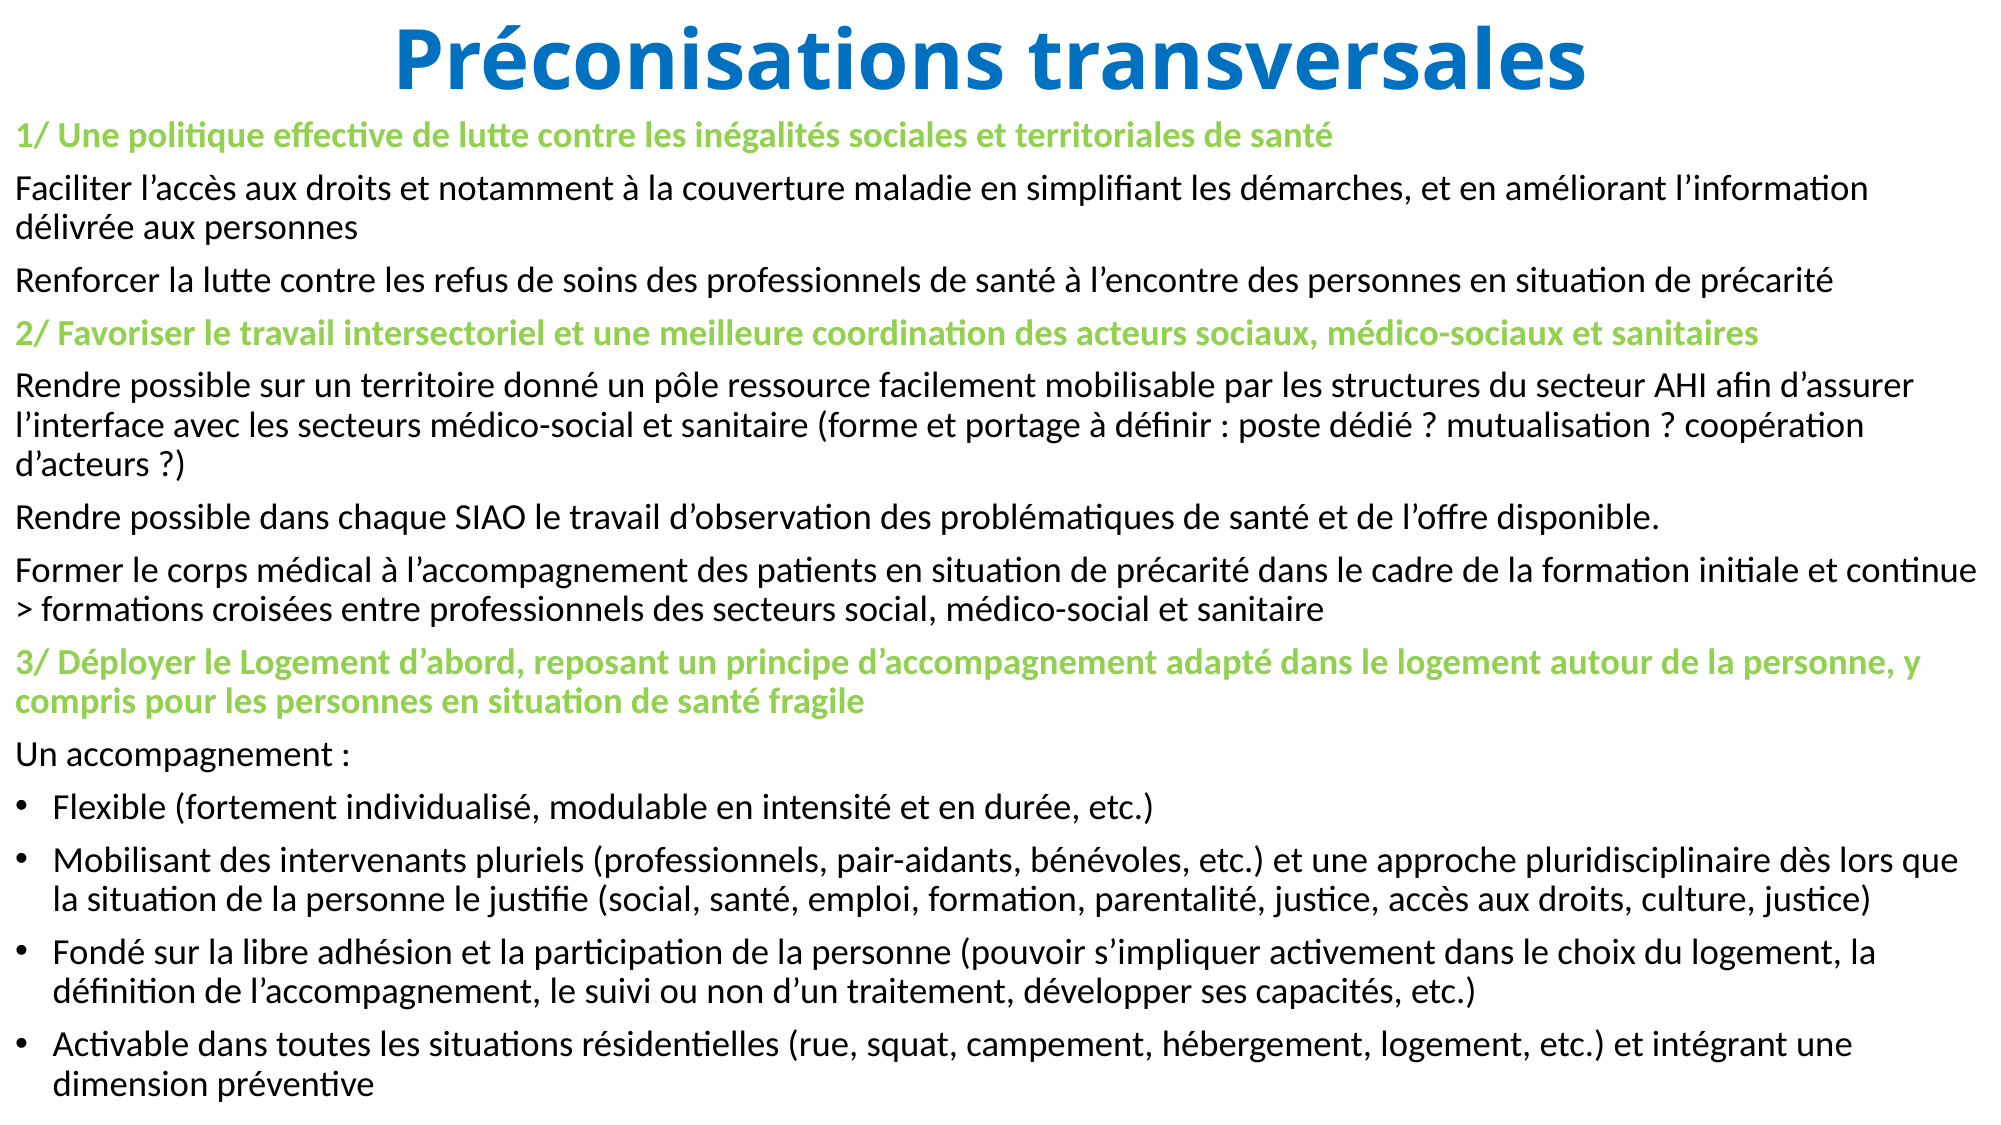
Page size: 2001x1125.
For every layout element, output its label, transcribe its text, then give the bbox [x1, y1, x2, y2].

title Préconisations transversales [139, 0, 1865, 108]
list 1/ Une politique effective de lutte contre les inégalités sociales et territoriales de santé Faciliter l’accès aux droits et notamment à la couverture maladie en simplifiant les démarches, et en améliorant l’information délivrée aux personnes Renforcer la lutte contre les refus de soins des professionnels de santé à l’encontre des personnes en situation de précarité 2/ Favoriser le travail intersectoriel et une meilleure coordination des acteurs sociaux, médico-sociaux et sanitaires Rendre possible sur un territoire donné un pôle ressource facilement mobilisable par les structures du secteur AHI afin d’assurer l’interface avec les secteurs médico-social et sanitaire (forme et portage à définir : poste dédié ? mutualisation ? coopération d’acteurs ?) Rendre possible dans chaque SIAO le travail d’observation des problématiques de santé et de l’offre disponible. Former le corps médical à l’accompagnement des patients en situation de précarité dans le cadre de la formation initiale et continue > formations croisées entre professionnels des secteurs social, médico-social et sanitaire 3/ Déployer le Logement d’abord, reposant un principe d’accompagnement adapté dans le logement autour de la personne, y compris pour les personnes en situation de santé fragile Un accompagnement : Flexible (fortement individualisé, modulable en intensité et en durée, etc.) Mobilisant des intervenants pluriels (professionnels, pair-aidants, bénévoles, etc.) et une approche pluridisciplinaire dès lors que la situation de la personne le justifie (social, santé, emploi, formation, parentalité, justice, accès aux droits, culture, justice) Fondé sur la libre adhésion et la participation de la personne (pouvoir s’impliquer activement dans le choix du logement, la définition de l’accompagnement, le suivi ou non d’un traitement, développer ses capacités, etc.) Activable dans toutes les situations résidentielles (rue, squat, campement, hébergement, logement, etc.) et intégrant une dimension préventive [0, 108, 2000, 1125]
